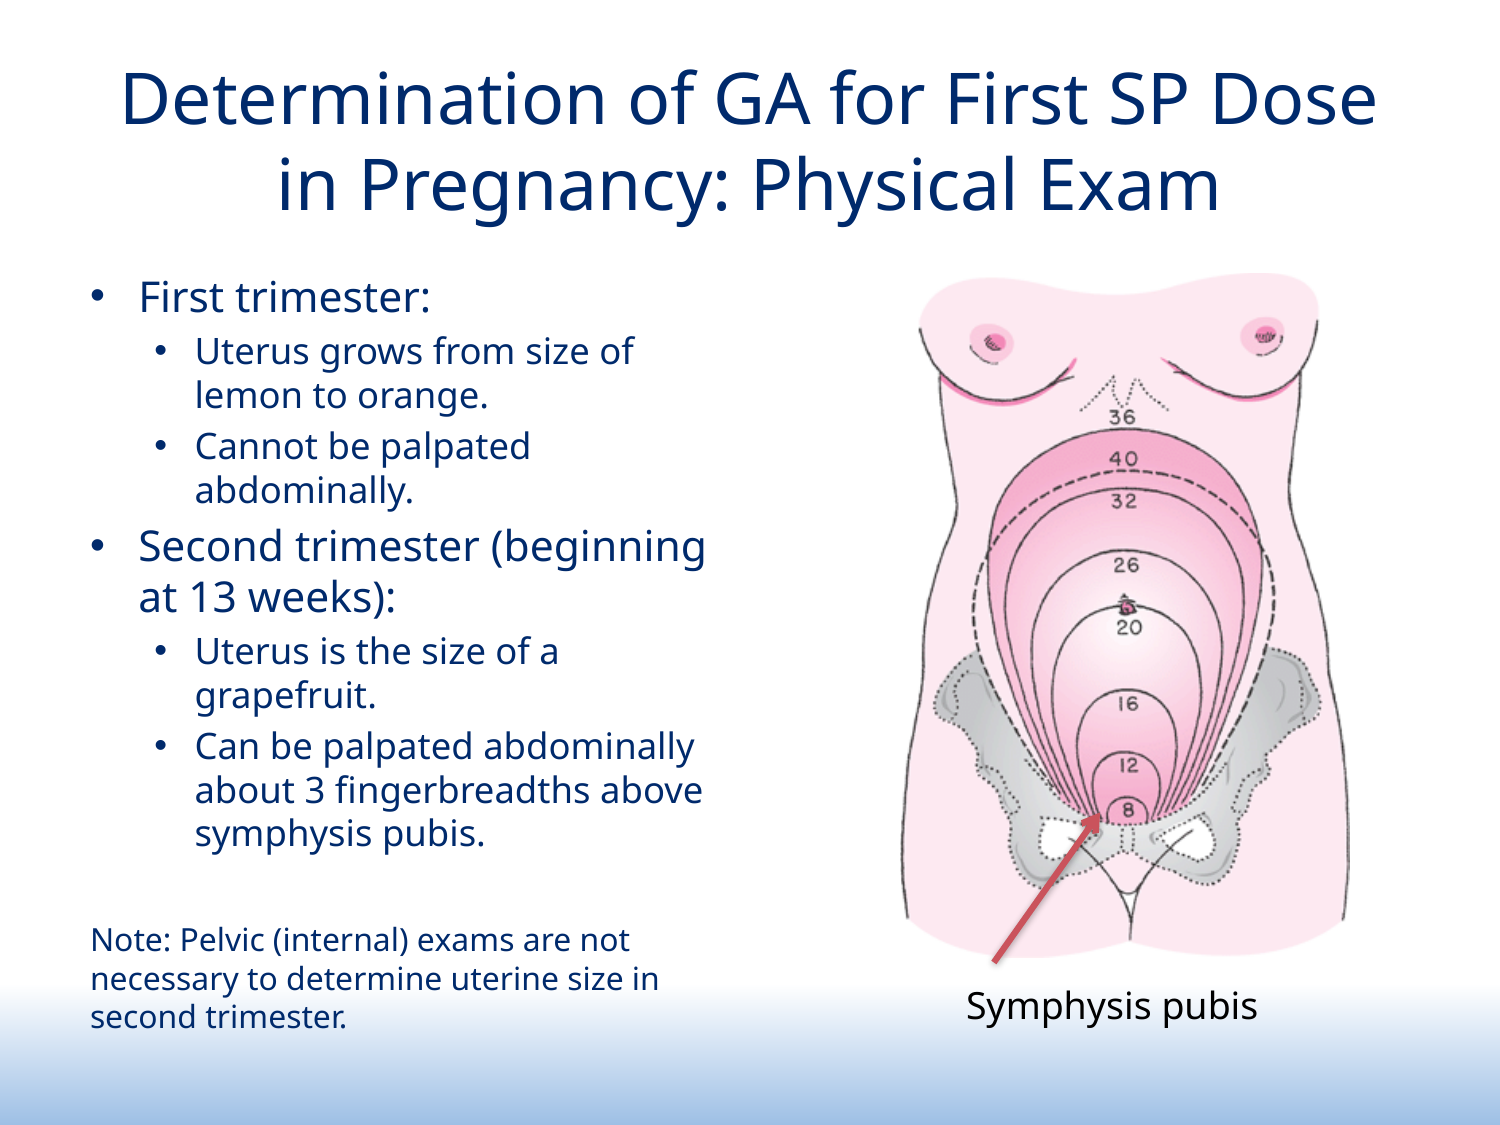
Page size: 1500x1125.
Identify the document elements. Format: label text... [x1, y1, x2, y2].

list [899, 273, 1351, 958]
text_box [993, 812, 1101, 963]
title Determination of GA for First SP Dose in Pregnancy: Physical Exam [75, 45, 1425, 233]
text_box Symphysis pubis [924, 974, 1300, 1035]
list First trimester: Uterus grows from size of lemon to orange. Cannot be palpated abdominally. Second trimester (beginning at 13 weeks): Uterus is the size of a grapefruit. Can be palpated abdominally about 3 fingerbreadths above symphysis pubis. Note: Pelvic (internal) exams are not necessary to determine uterine size in second trimester. [75, 262, 738, 1050]
